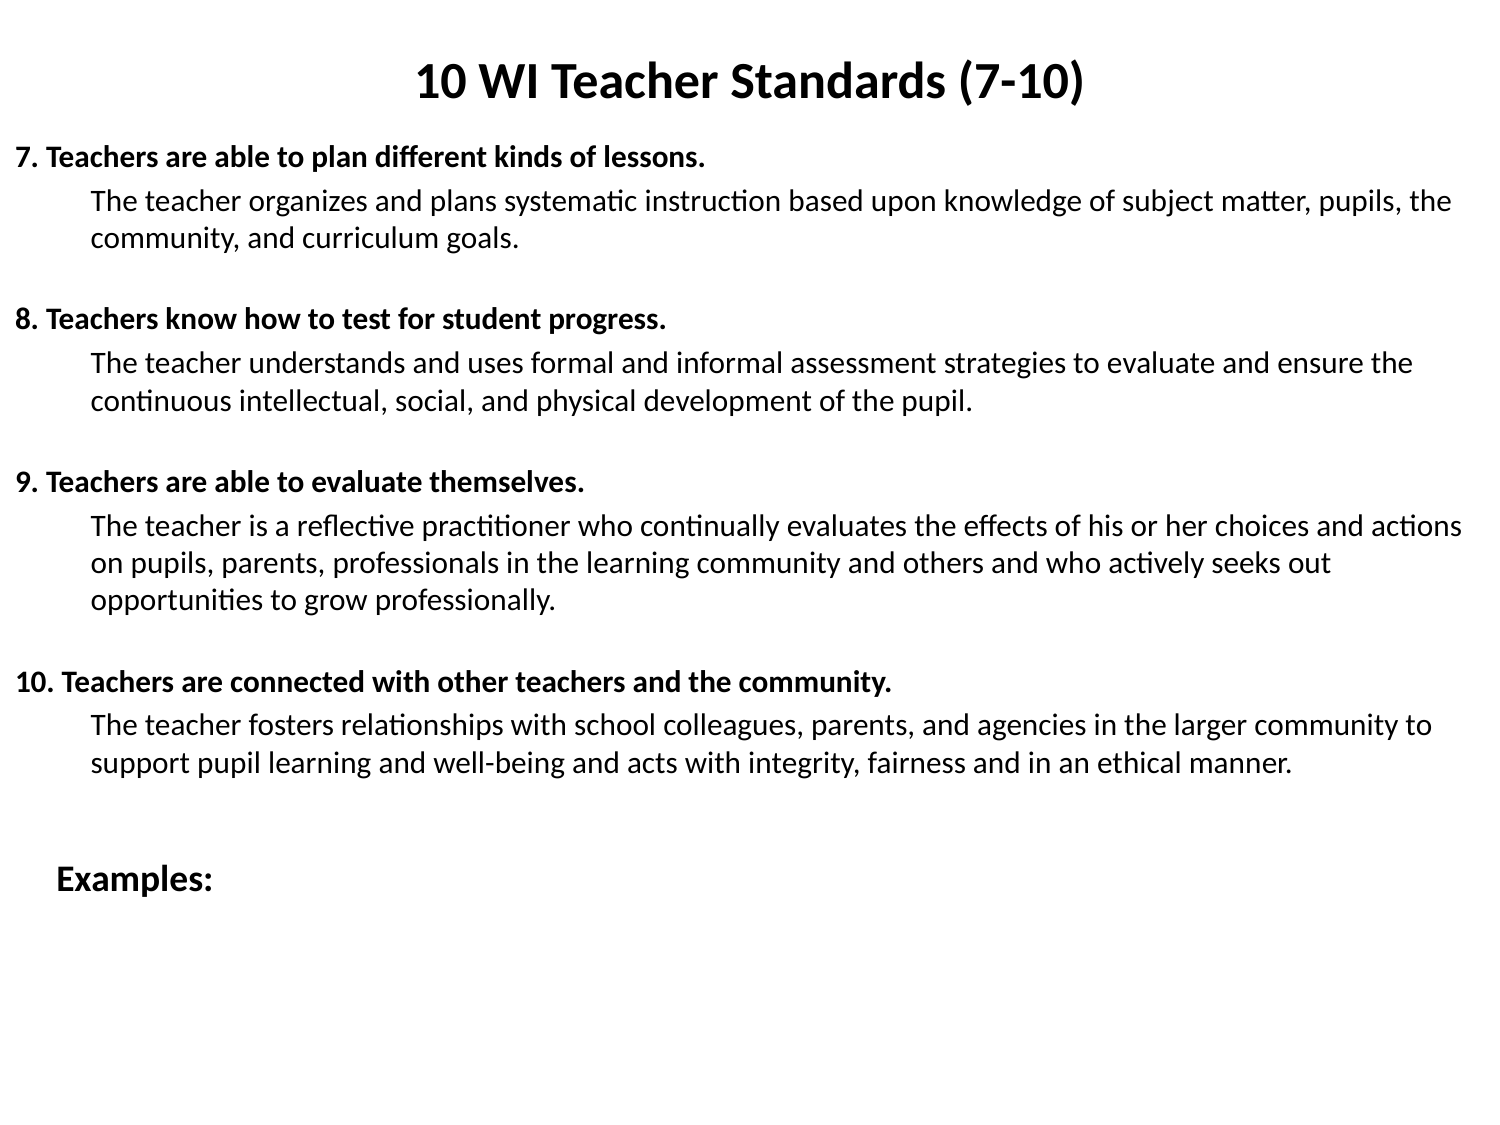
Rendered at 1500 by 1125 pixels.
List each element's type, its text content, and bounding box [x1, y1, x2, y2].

text_box Examples: [41, 846, 1351, 906]
list 7. Teachers are able to plan different kinds of lessons. The teacher organizes and plans systematic instruction based upon knowledge of subject matter, pupils, the community, and curriculum goals. 8. Teachers know how to test for student progress. The teacher understands and uses formal and informal assessment strategies to evaluate and ensure the continuous intellectual, social, and physical development of the pupil. 9. Teachers are able to evaluate themselves. The teacher is a reflective practitioner who continually evaluates the effects of his or her choices and actions on pupils, parents, professionals in the learning community and others and who actively seeks out opportunities to grow professionally. 10. Teachers are connected with other teachers and the community. The teacher fosters relationships with school colleagues, parents, and agencies in the larger community to support pupil learning and well-being and acts with integrity, fairness and in an ethical manner. [0, 128, 1500, 907]
title 10 WI Teacher Standards (7-10) [75, 0, 1425, 128]
